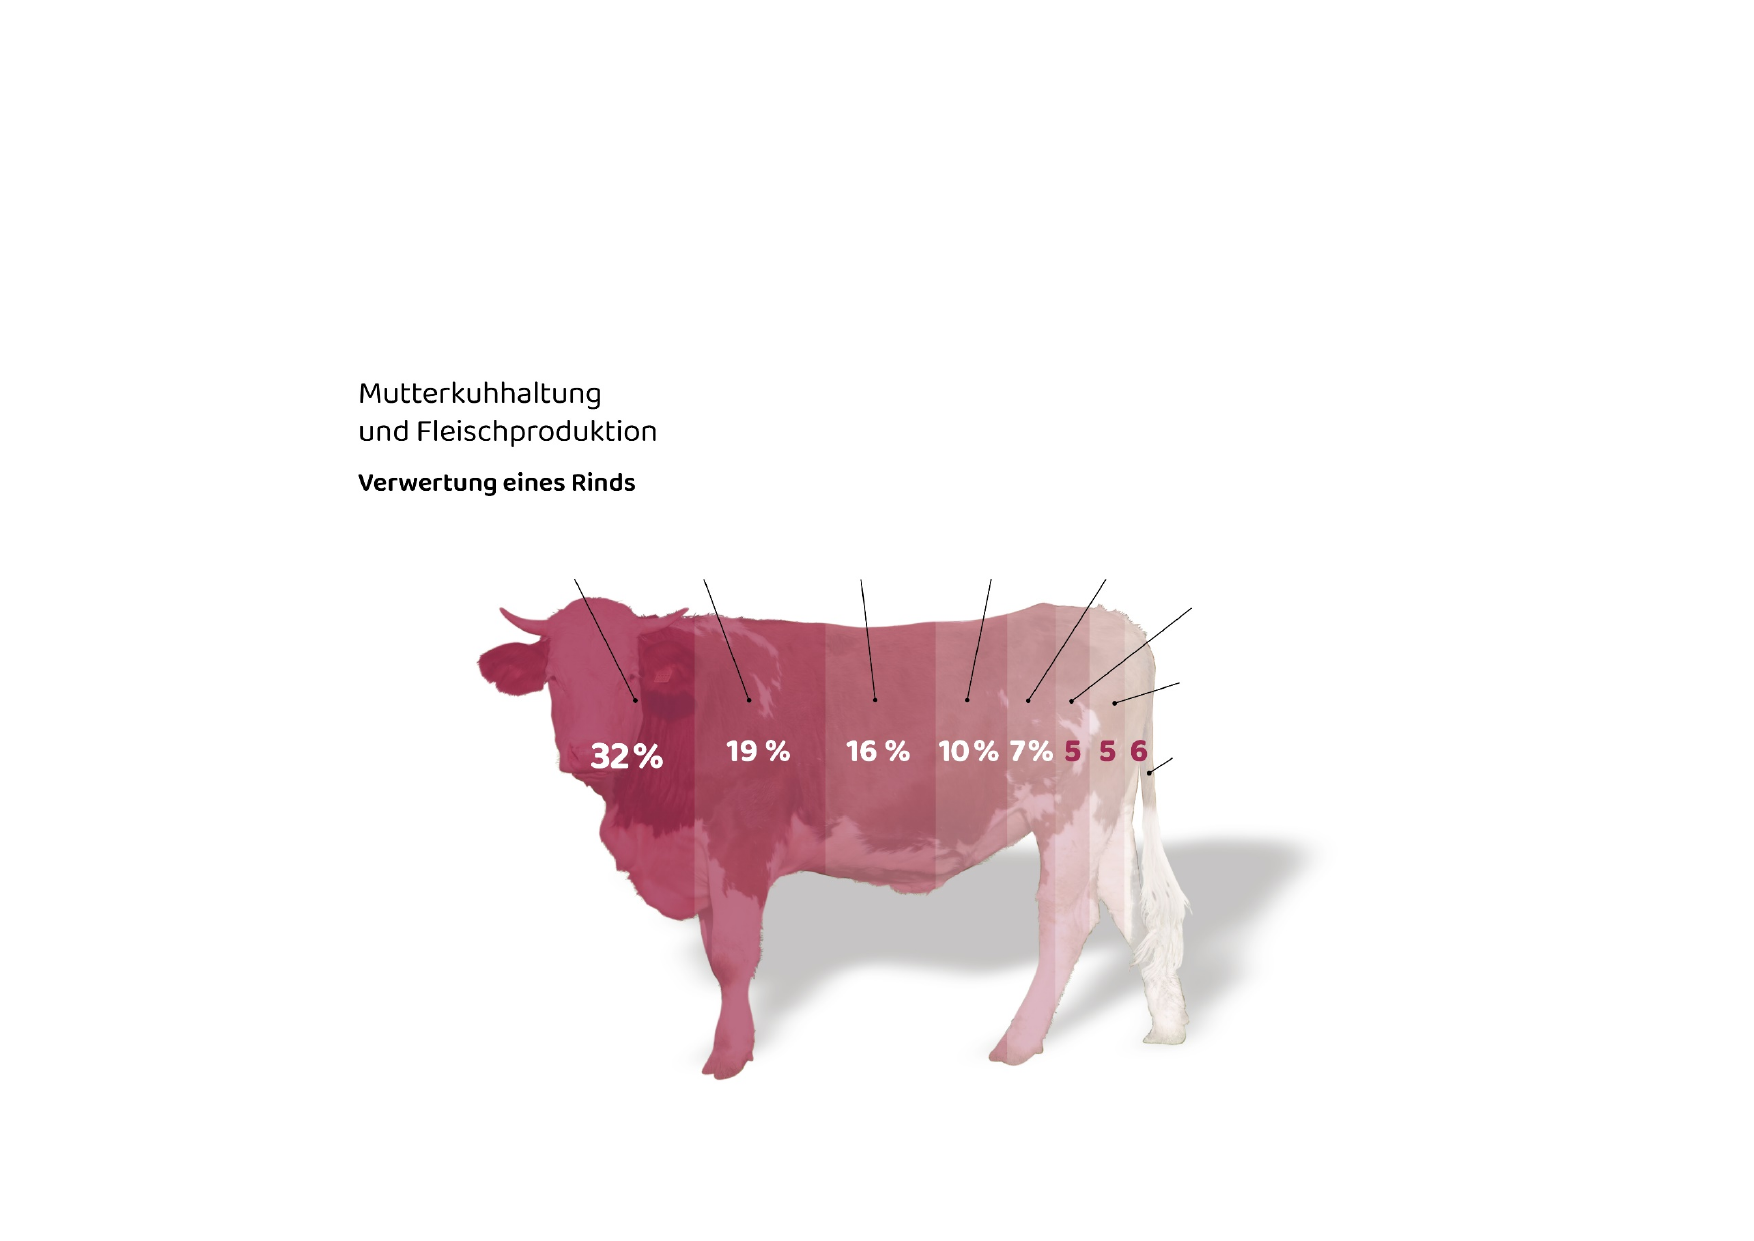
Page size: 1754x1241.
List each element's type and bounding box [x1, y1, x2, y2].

list [320, 330, 1434, 1117]
